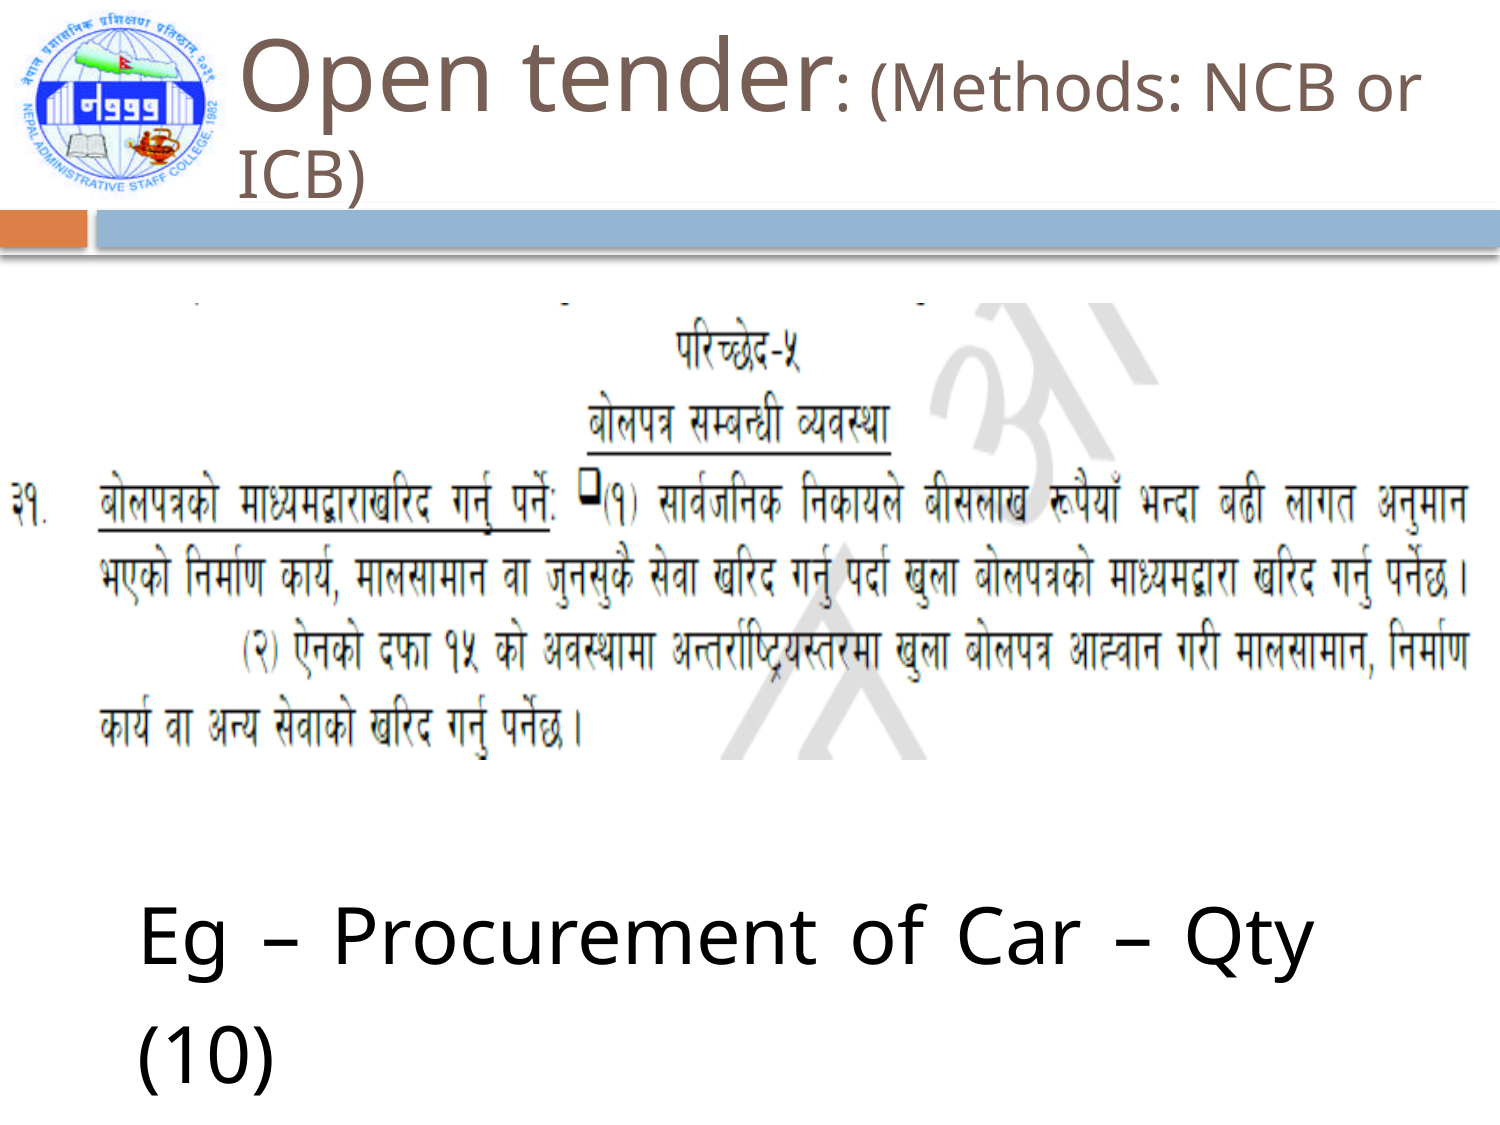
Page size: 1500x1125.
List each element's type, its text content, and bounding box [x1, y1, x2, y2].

text_box Eg – Procurement of Car – Qty (10) [47, 854, 1331, 1107]
title Open tender: (Methods: NCB or ICB) [222, 30, 1475, 194]
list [0, 303, 1500, 761]
picture [1, 0, 236, 208]
